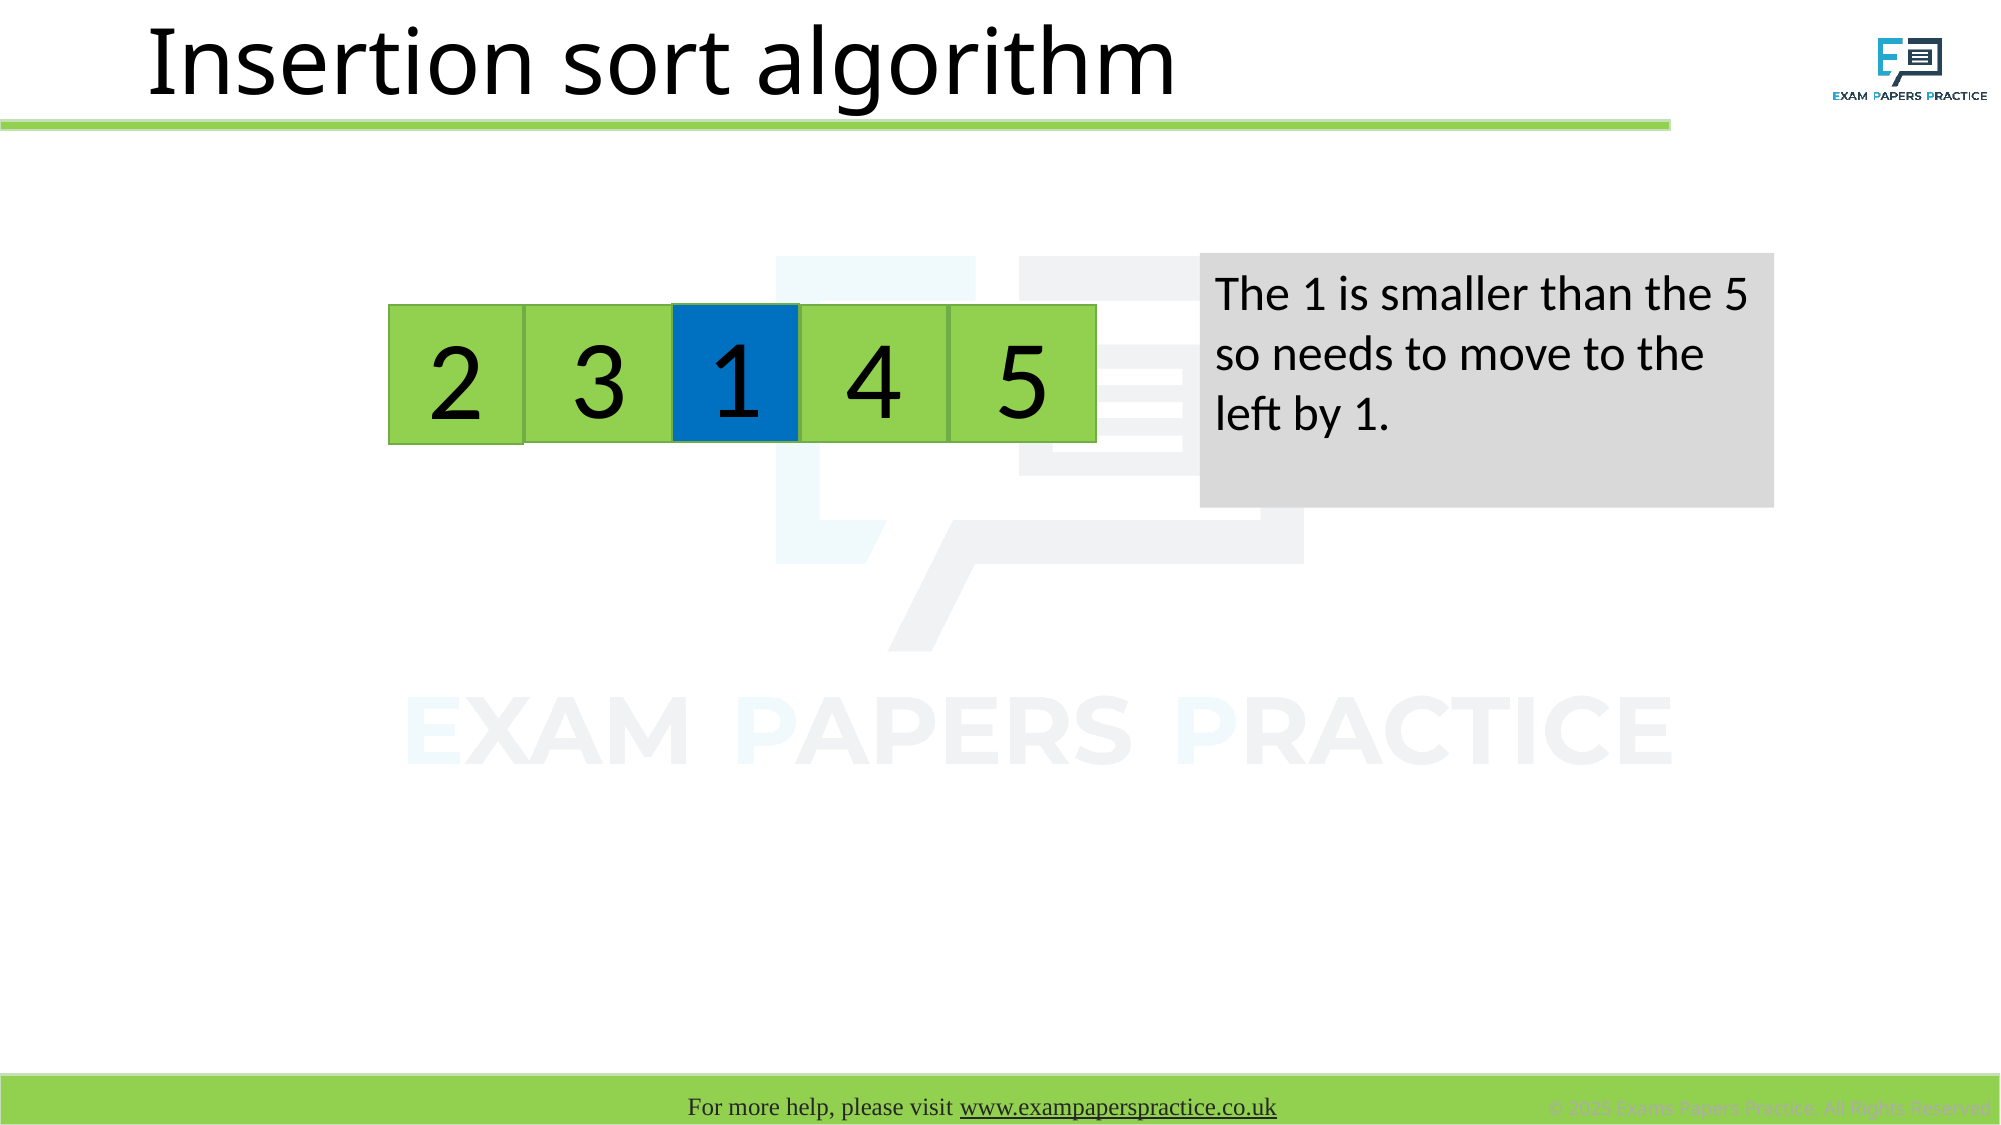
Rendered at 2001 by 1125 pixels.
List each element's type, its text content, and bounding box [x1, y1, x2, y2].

title Insertion sort algorithm [132, 0, 1200, 162]
text_box 4 [800, 304, 948, 443]
text_box 2 [388, 304, 524, 445]
text_box The 1 is smaller than the 5 so needs to move to the left by 1. [1199, 252, 1775, 508]
text_box 1 [671, 303, 800, 443]
text_box 3 [524, 304, 673, 443]
text_box 5 [948, 304, 1097, 443]
